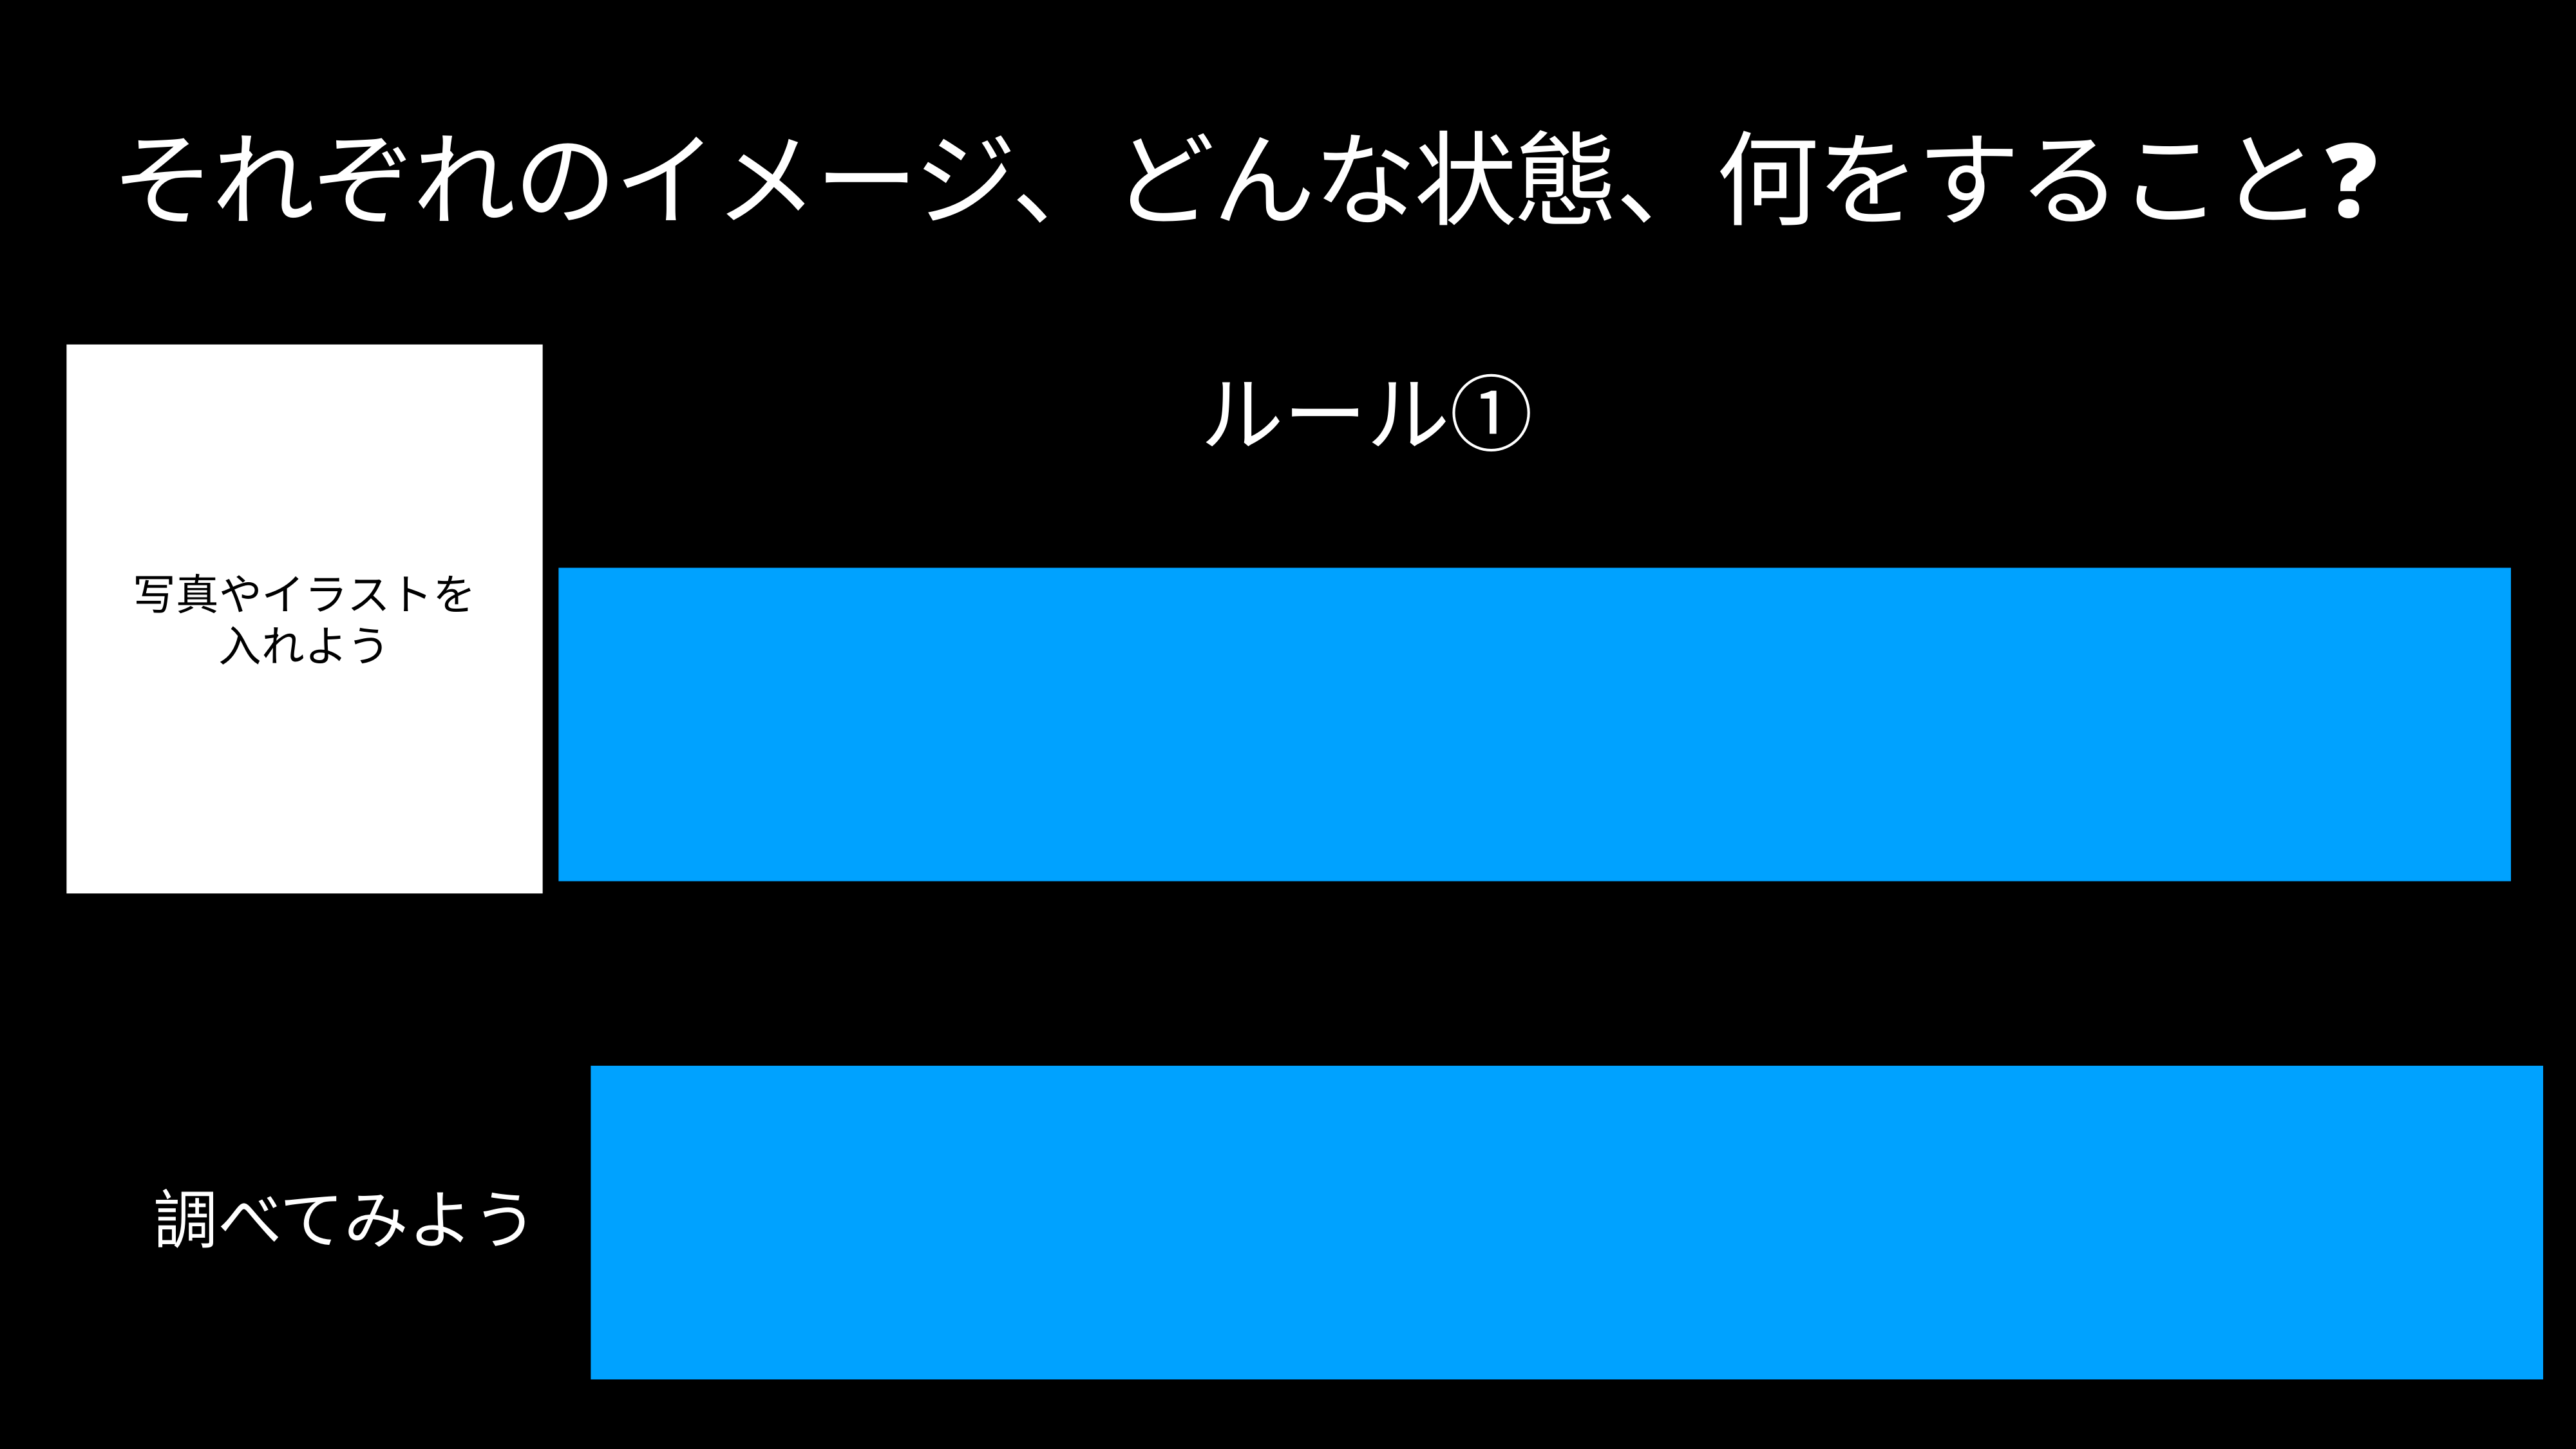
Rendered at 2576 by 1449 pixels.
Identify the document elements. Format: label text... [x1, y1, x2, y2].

text_box 調べてみよう [148, 1182, 544, 1263]
text_box [558, 567, 2511, 882]
title それぞれのイメージ、どんな状態、何をすること❓ [106, 35, 2428, 341]
text_box ルール① [1195, 367, 1539, 468]
text_box [591, 1065, 2543, 1379]
text_box 写真やイラストを 入れよう [66, 344, 543, 894]
